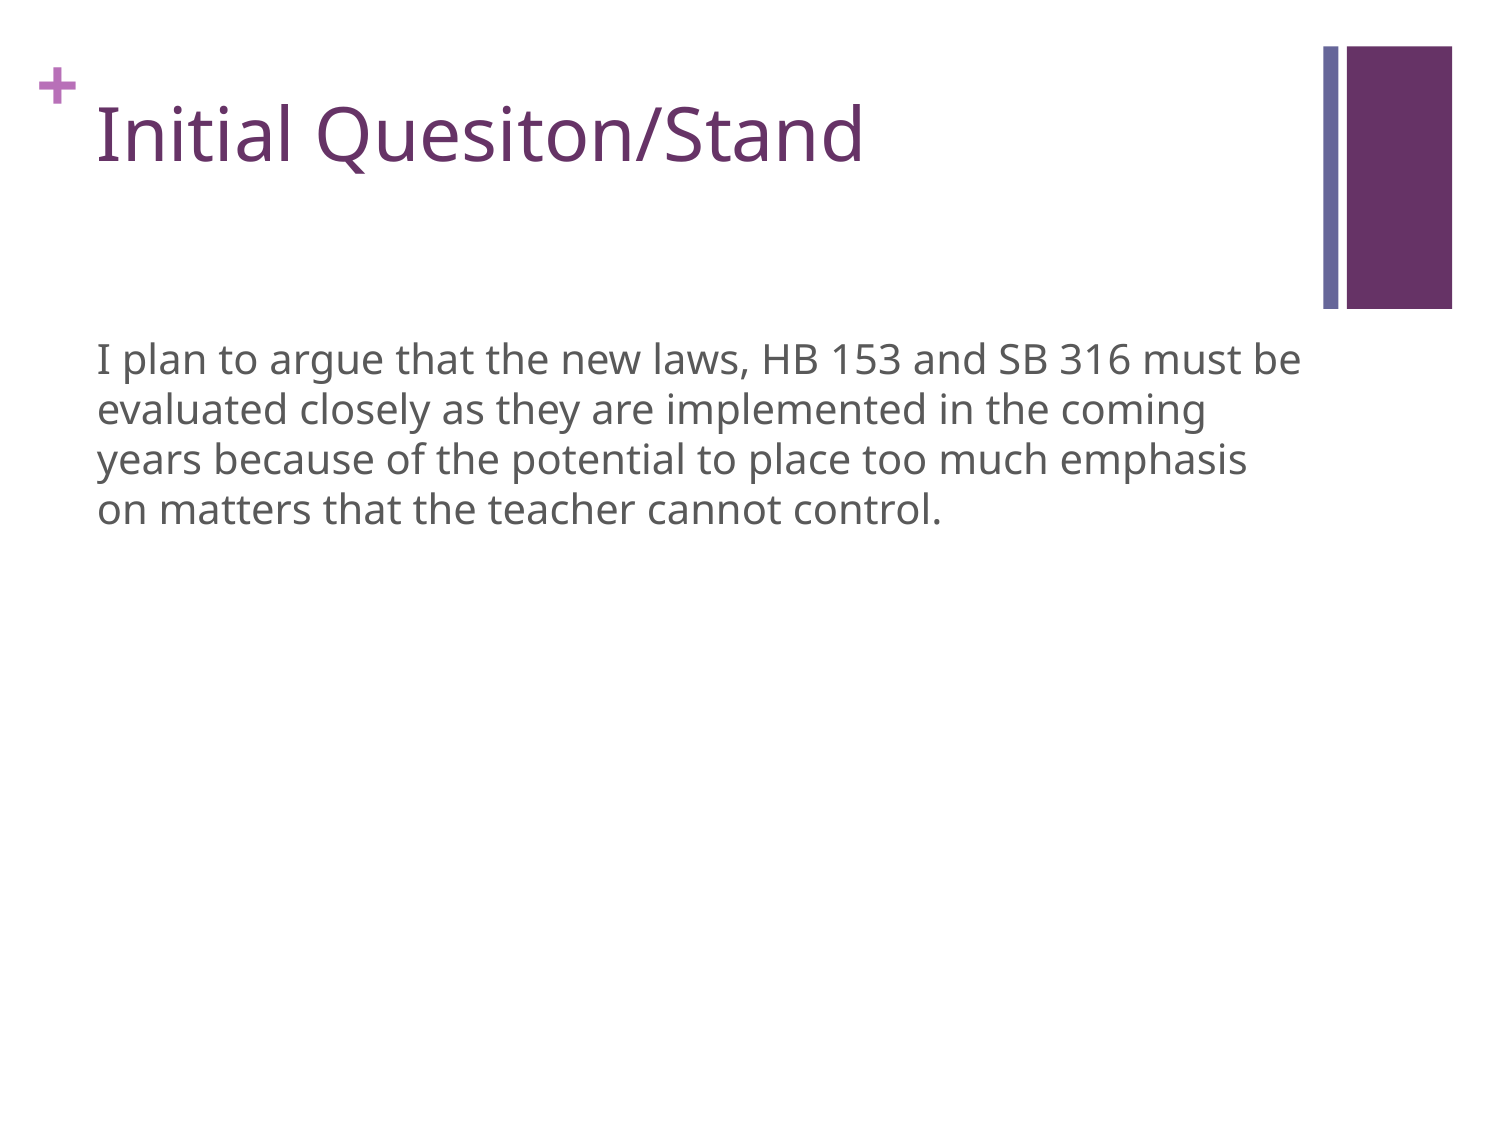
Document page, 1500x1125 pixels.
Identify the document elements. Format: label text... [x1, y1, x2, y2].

title Initial Quesiton/Stand [81, 79, 1322, 263]
list I plan to argue that the new laws, HB 153 and SB 316 must be evaluated closely as they are implemented in the coming years because of the potential to place too much emphasis on matters that the teacher cannot control. [81, 324, 1322, 1005]
